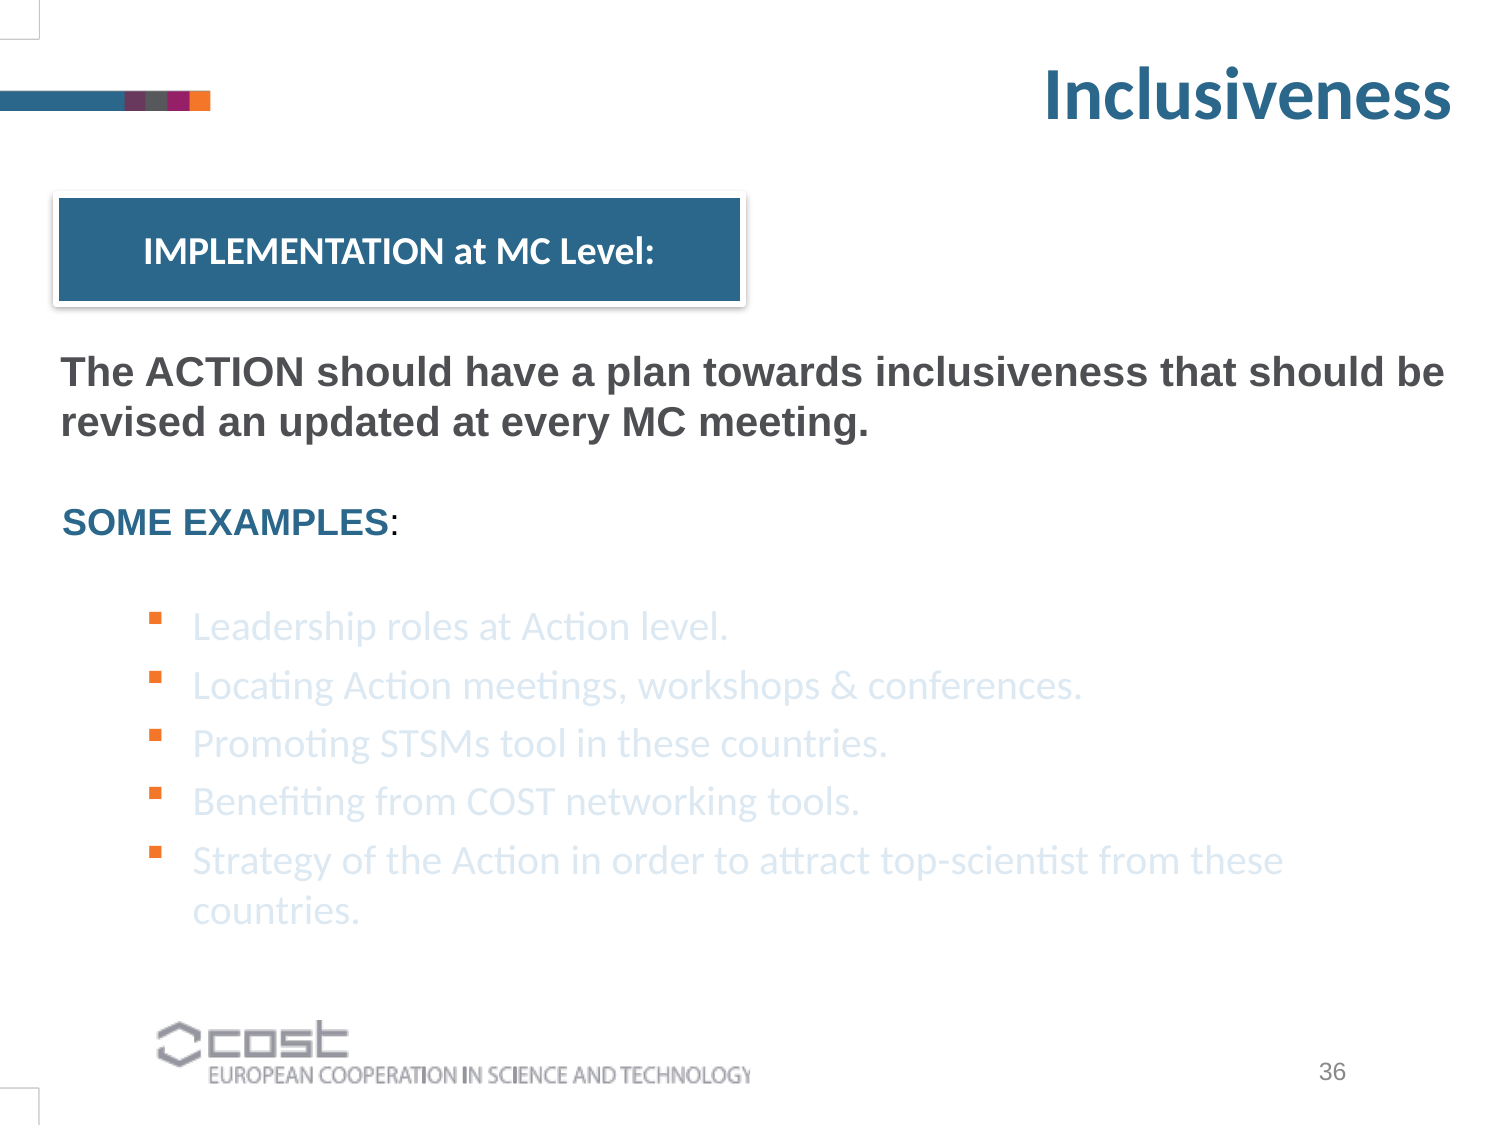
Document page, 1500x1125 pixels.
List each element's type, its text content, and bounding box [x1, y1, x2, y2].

text_box The ACTION should have a plan towards inclusiveness that should be revised an updated at every MC meeting. [45, 337, 1500, 453]
slide_number 36 [1267, 1040, 1362, 1101]
list Leadership roles at Action level. Locating Action meetings, workshops & conferences. Promoting STSMs tool in these countries. Benefiting from COST networking tools. Strategy of the Action in order to attract top-scientist from these countries. [117, 591, 1469, 944]
text_box SOME EXAMPLES: [47, 490, 415, 551]
list Inclusiveness [309, 36, 1469, 176]
text_box [45, 453, 117, 947]
text_box IMPLEMENTATION at MC Level: [53, 191, 746, 307]
text_box [45, 213, 117, 337]
